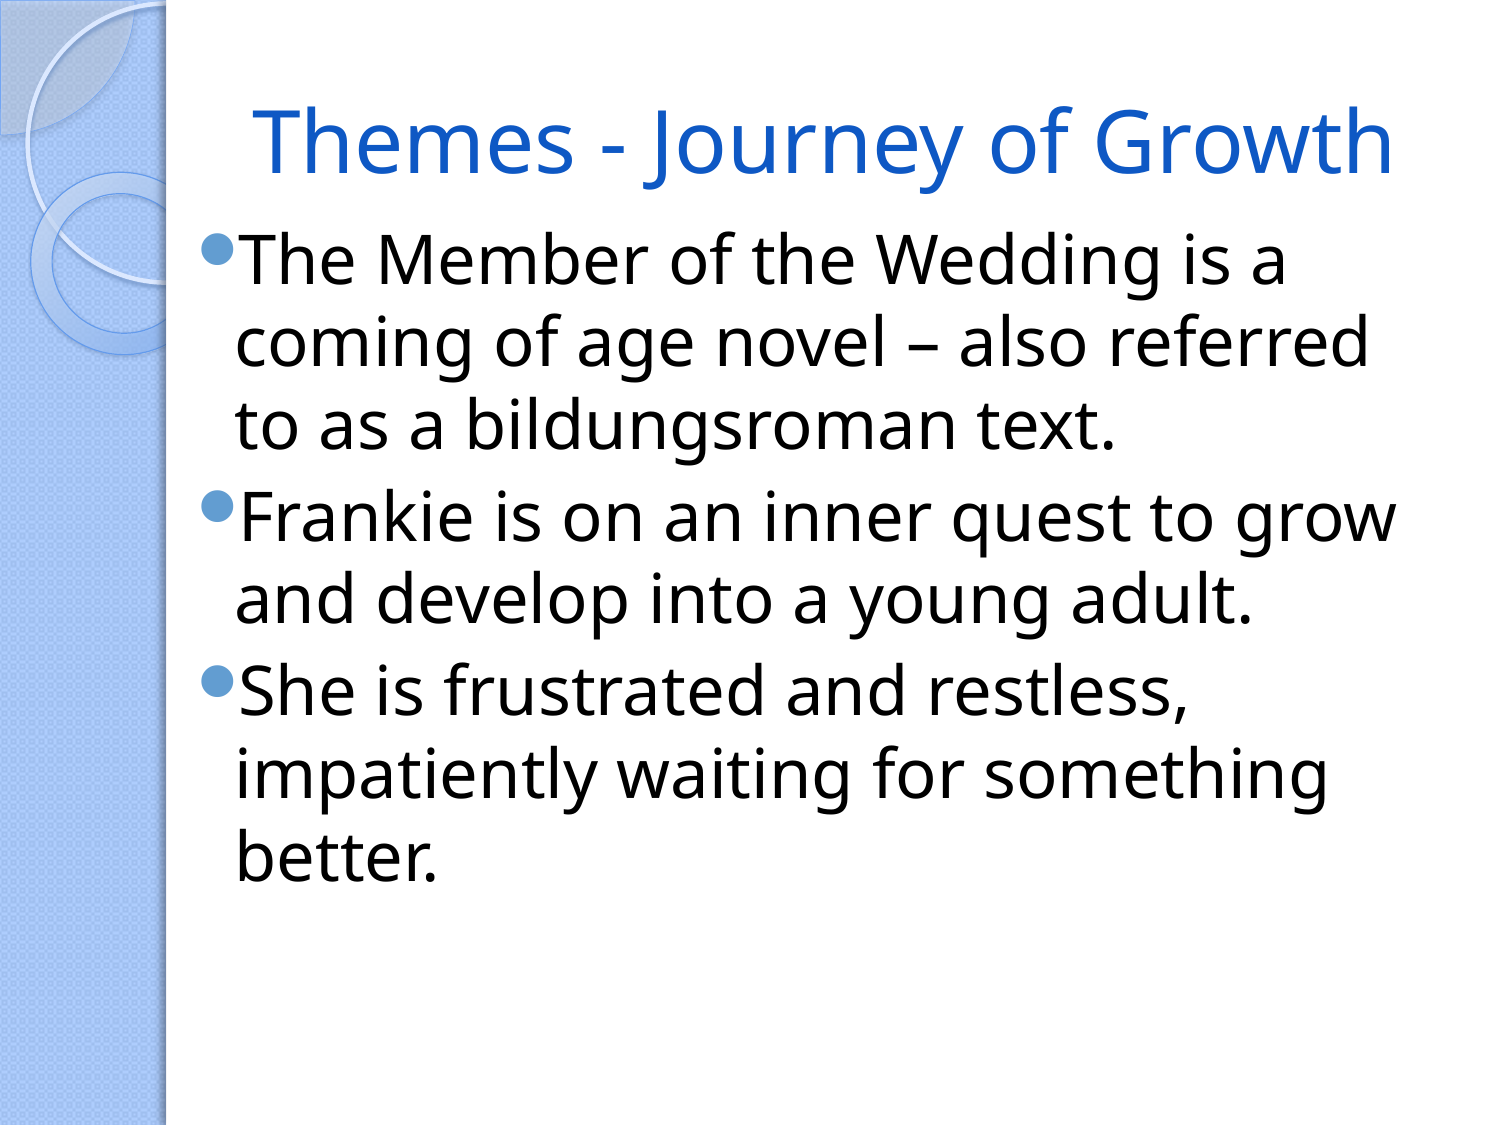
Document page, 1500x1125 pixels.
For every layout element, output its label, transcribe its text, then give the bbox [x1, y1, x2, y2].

list The Member of the Wedding is a coming of age novel – also referred to as a bildungsroman text. Frankie is on an inner quest to grow and develop into a young adult. She is frustrated and restless, impatiently waiting for something better. [171, 208, 1466, 1025]
title Themes - Journey of Growth [171, 45, 1500, 233]
